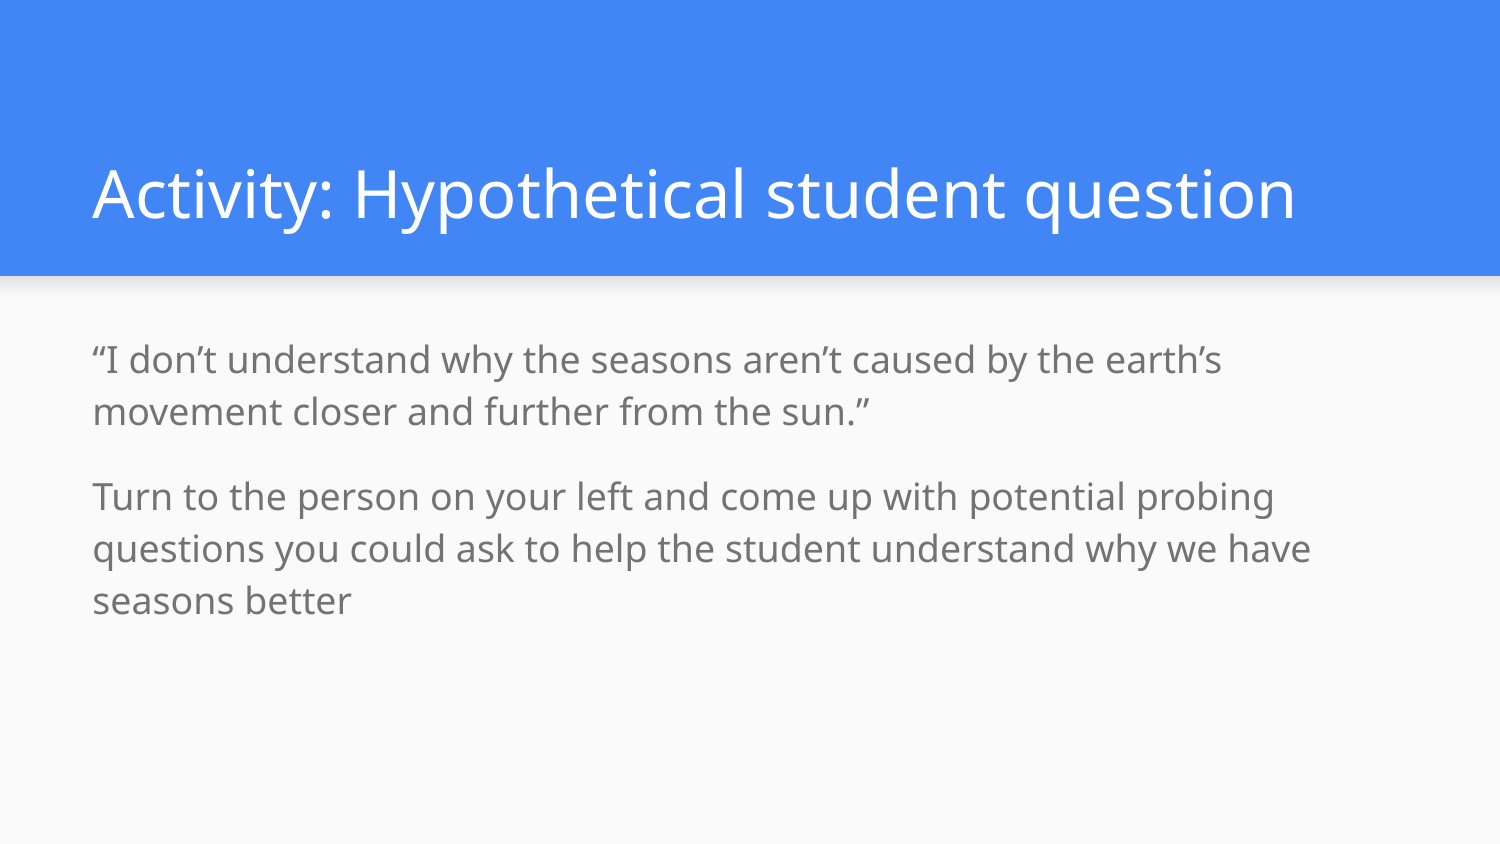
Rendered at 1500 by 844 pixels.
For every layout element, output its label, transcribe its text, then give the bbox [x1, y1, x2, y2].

title Activity: Hypothetical student question [77, 121, 1427, 248]
list “I don’t understand why the seasons aren’t caused by the earth’s movement closer and further from the sun.” Turn to the person on your left and come up with potential probing questions you could ask to help the student understand why we have seasons better [77, 314, 1427, 760]
